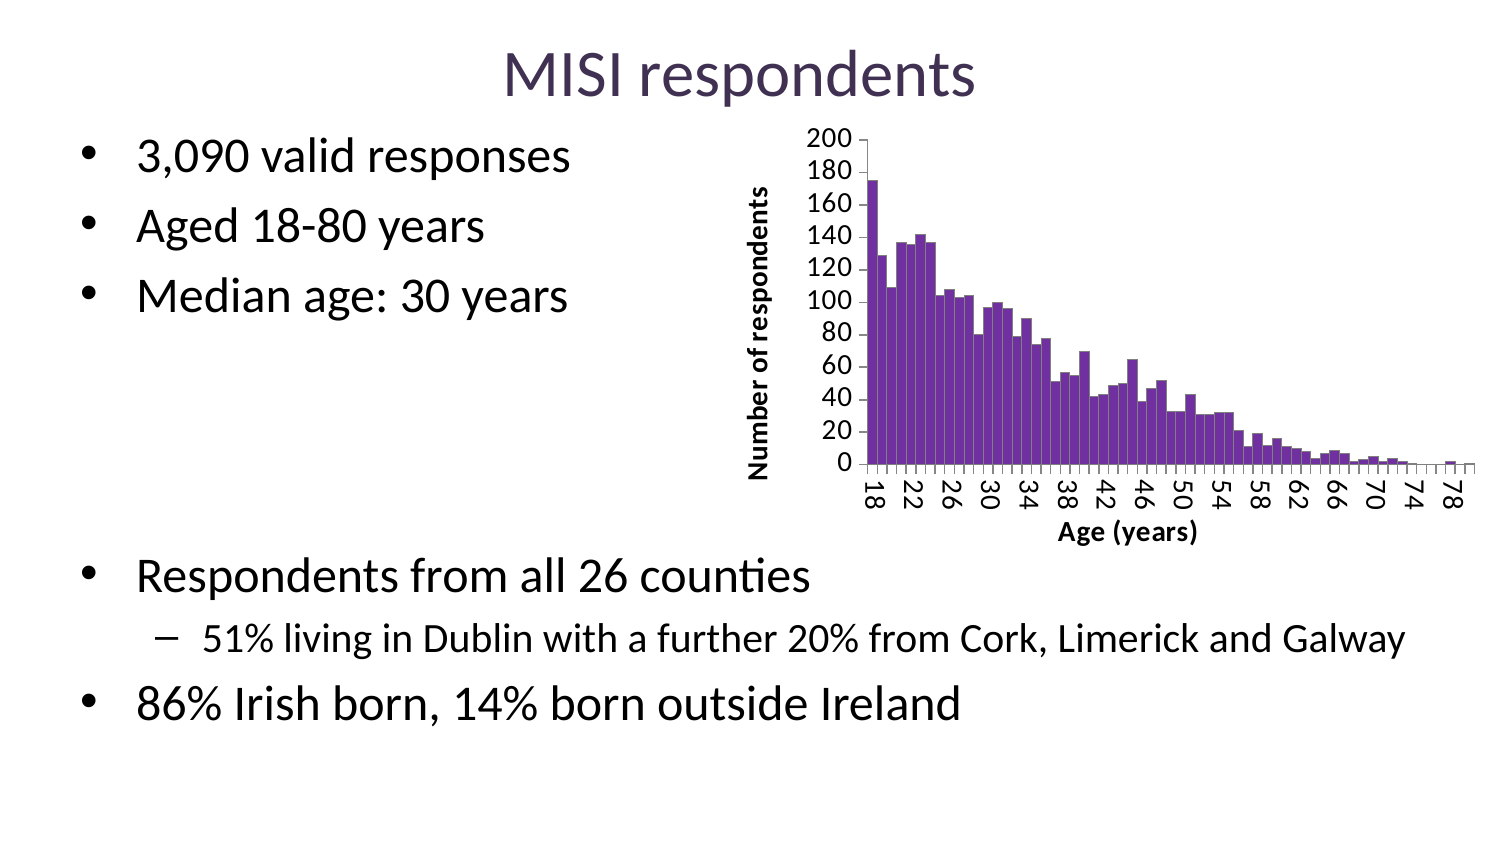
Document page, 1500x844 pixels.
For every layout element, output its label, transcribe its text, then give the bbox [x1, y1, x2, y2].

title MISI respondents [64, 0, 1416, 114]
list 3,090 valid responses Aged 18-80 years Median age: 30 years Respondents from all 26 counties 51% living in Dublin with a further 20% from Cork, Limerick and Galway 86% Irish born, 14% born outside Ireland [64, 114, 1459, 672]
chart [702, 114, 1483, 564]
